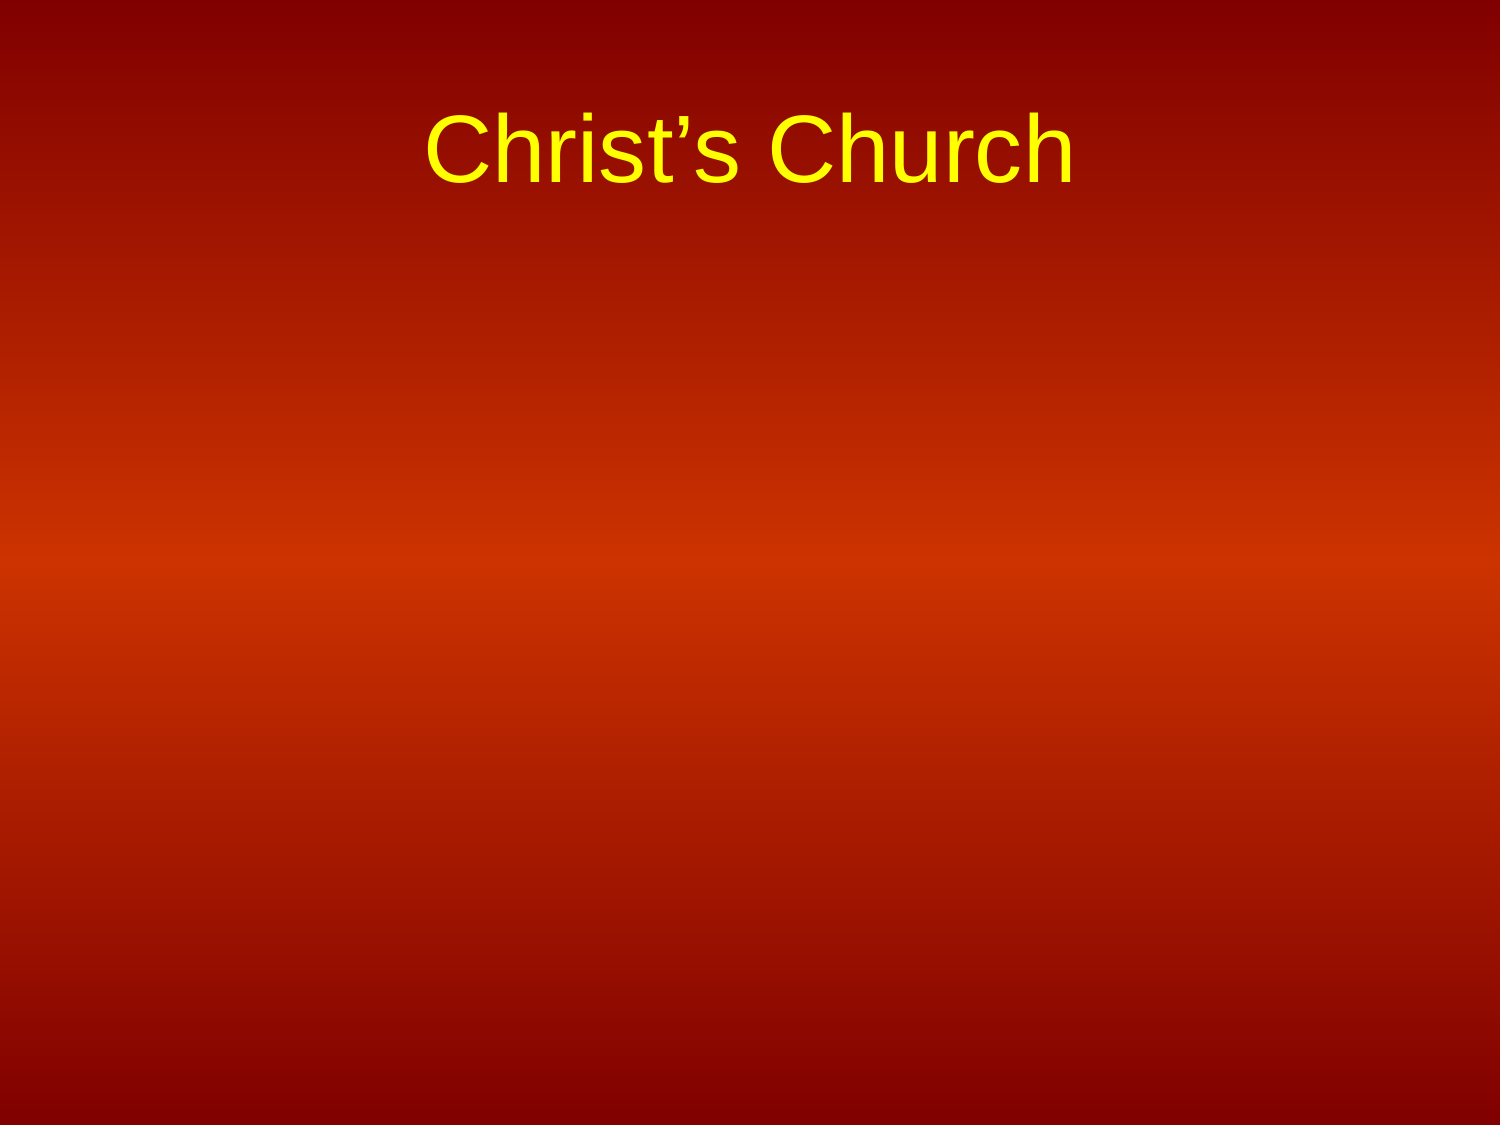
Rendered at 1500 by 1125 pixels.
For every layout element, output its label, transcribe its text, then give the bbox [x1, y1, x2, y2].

title Christ’s Church [37, 50, 1463, 238]
